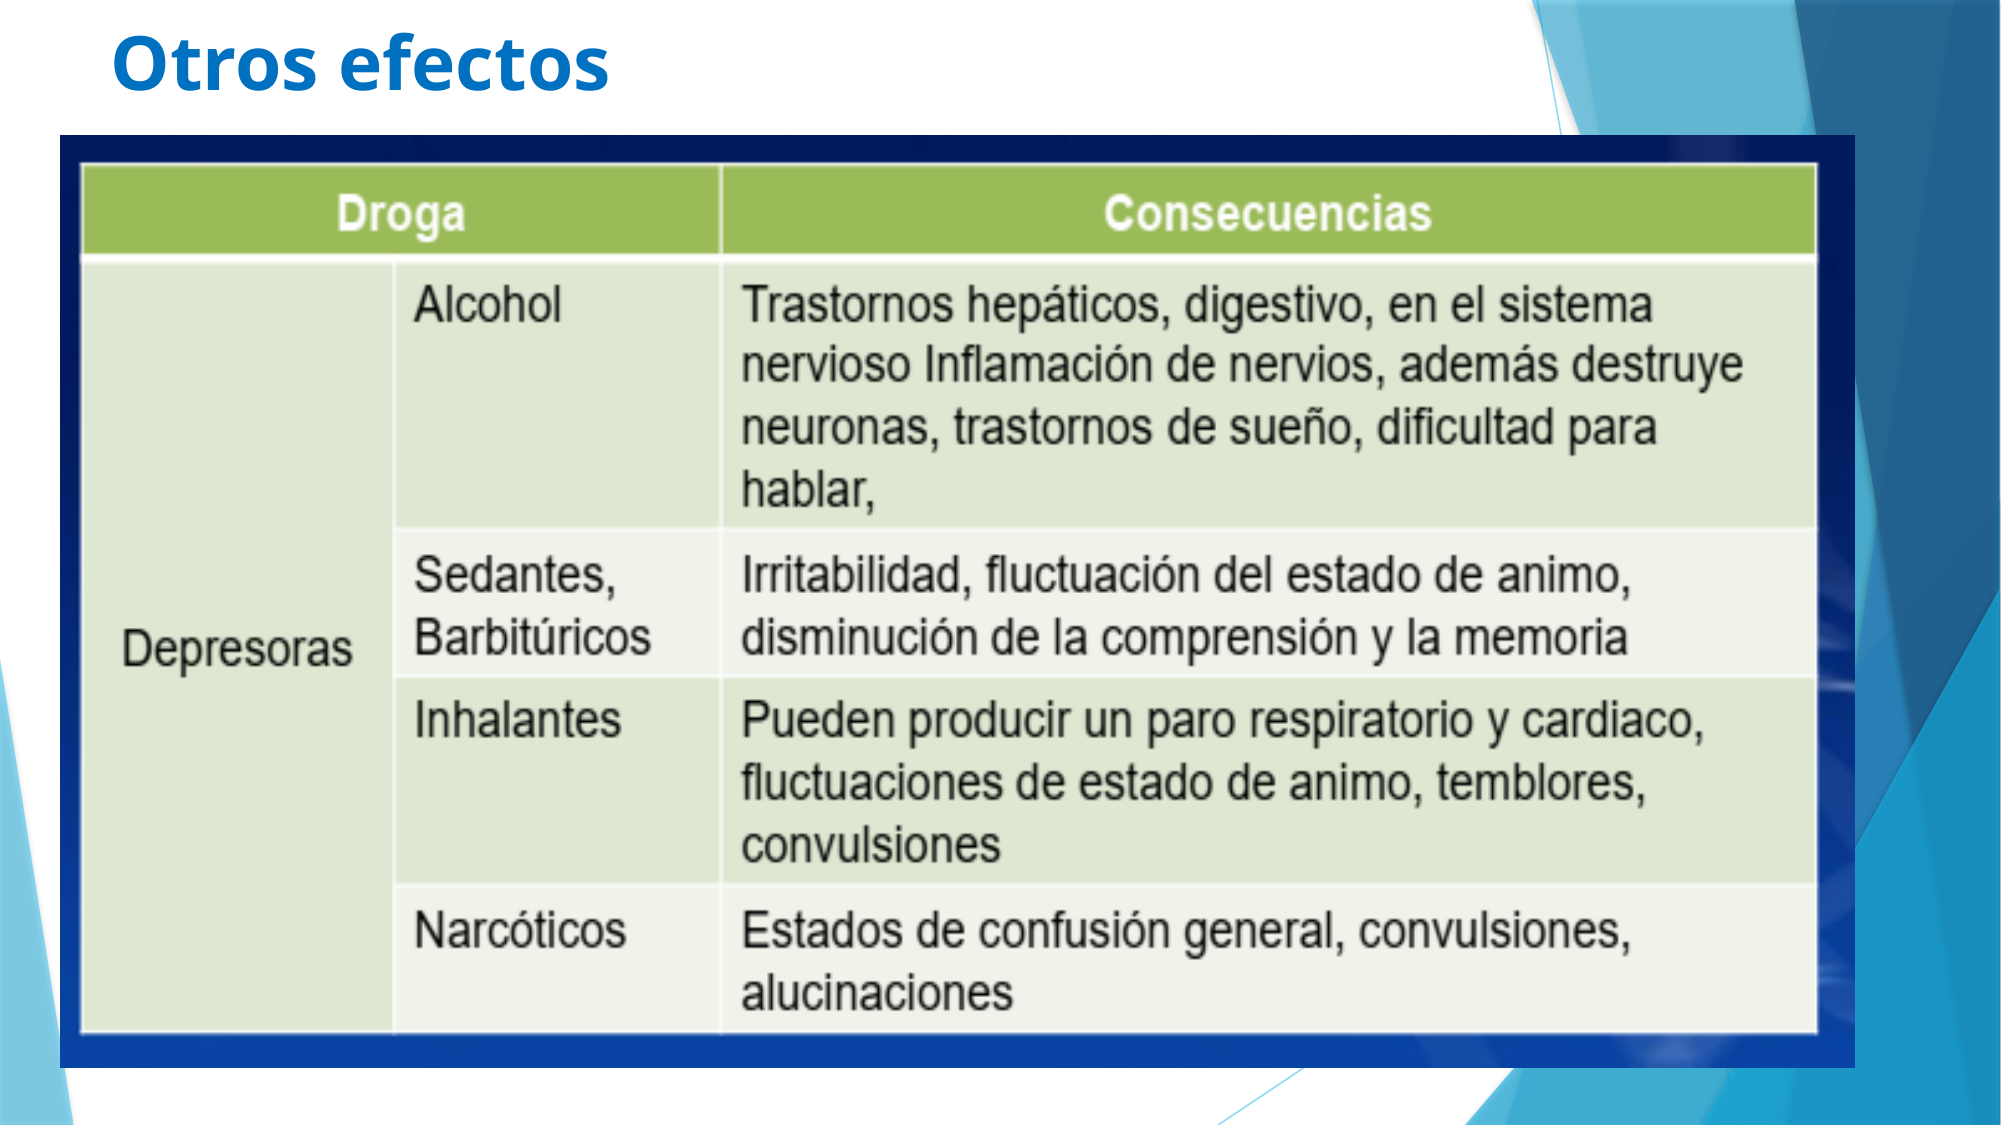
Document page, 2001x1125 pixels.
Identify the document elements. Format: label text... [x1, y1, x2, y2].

title Otros efectos [95, 7, 1507, 134]
picture [60, 135, 1855, 1068]
